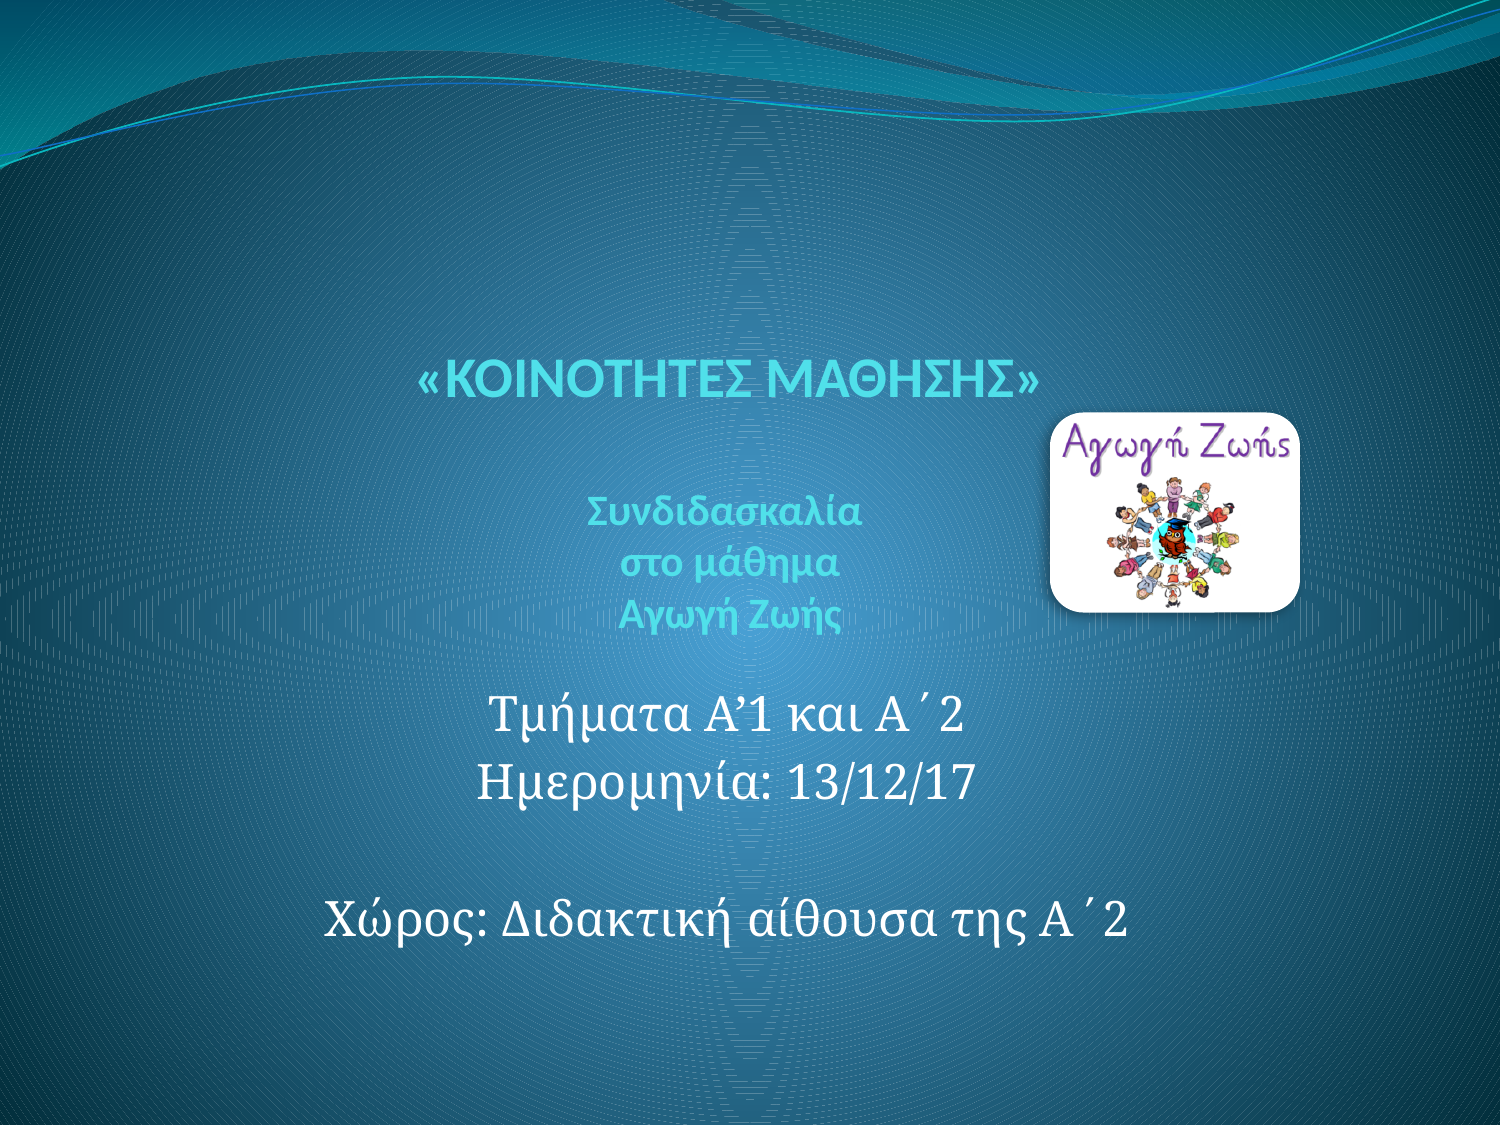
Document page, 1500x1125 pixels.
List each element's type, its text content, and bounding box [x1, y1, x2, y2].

picture [1049, 412, 1301, 613]
subtitle Τμήματα Α’1 και Α΄2 Ημερομηνία: 13/12/17 Χώρος: Διδακτική αίθουσα της Α΄2 [312, 675, 1152, 957]
title «ΚΟΙΝΟΤΗΤΕΣ ΜΑΘΗΣΗΣ» Συνδιδασκαλία στο μάθημα Αγωγή Ζωής [87, 337, 1376, 638]
